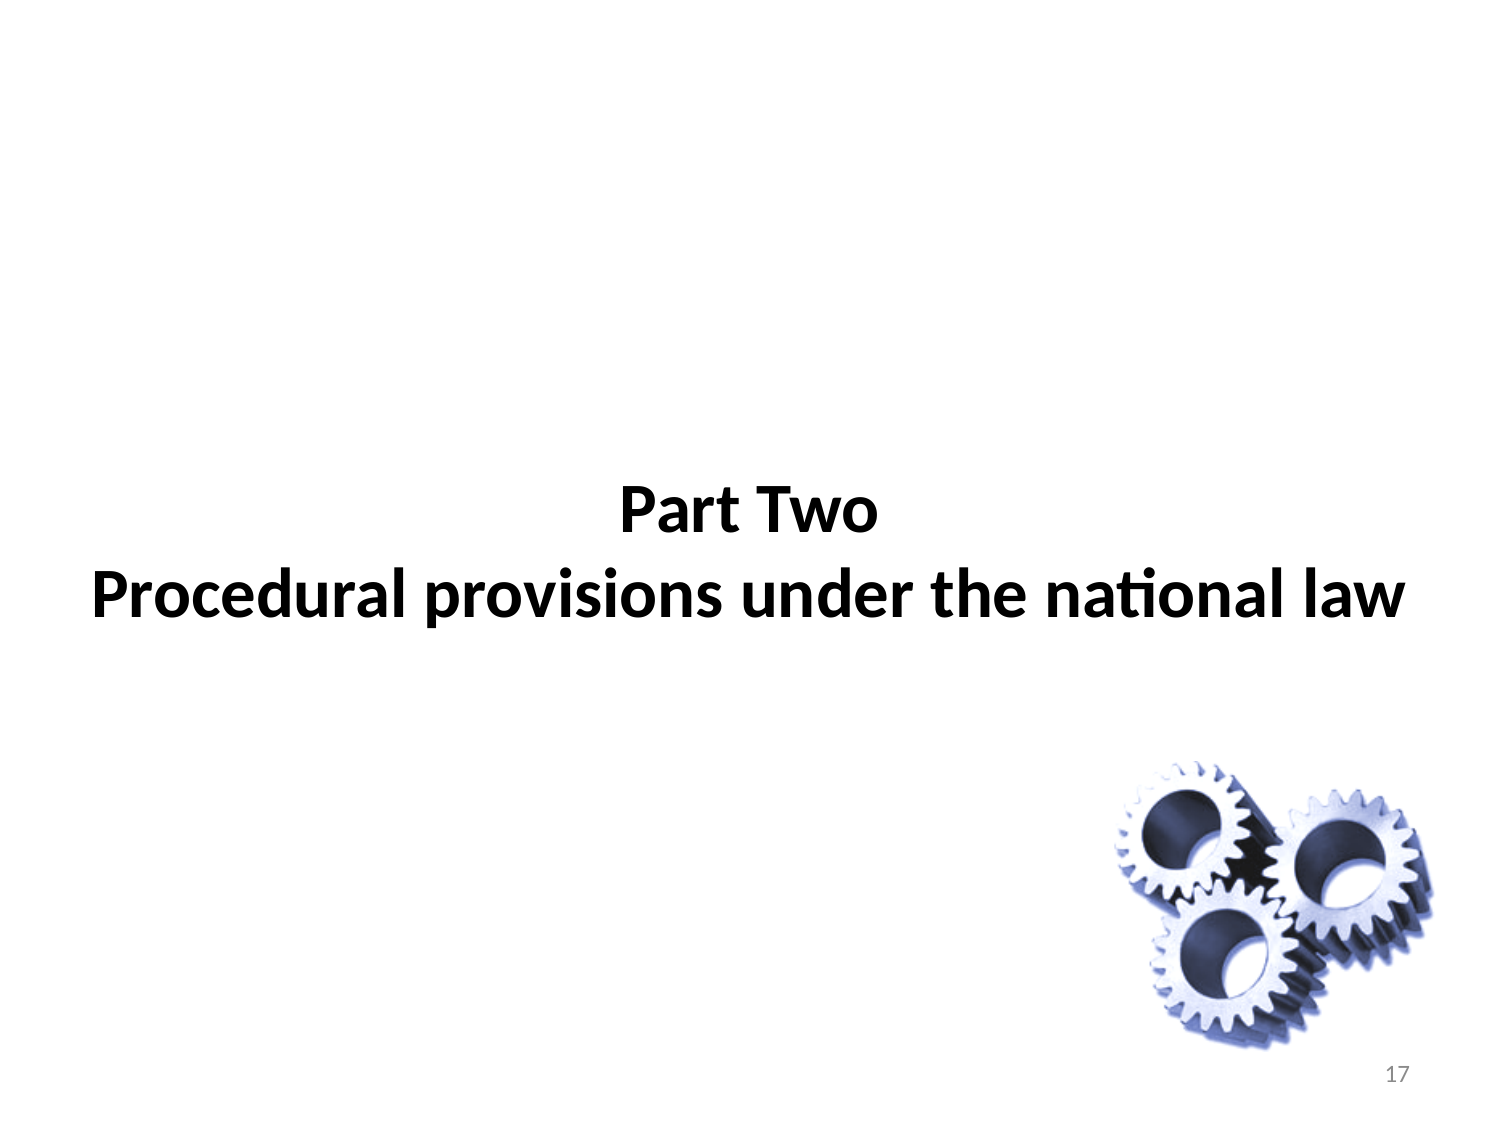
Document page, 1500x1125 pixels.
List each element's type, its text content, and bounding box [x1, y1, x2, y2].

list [1112, 761, 1436, 1052]
slide_number 17 [1074, 1042, 1425, 1103]
title Part Two Procedural provisions under the national law [75, 453, 1425, 641]
